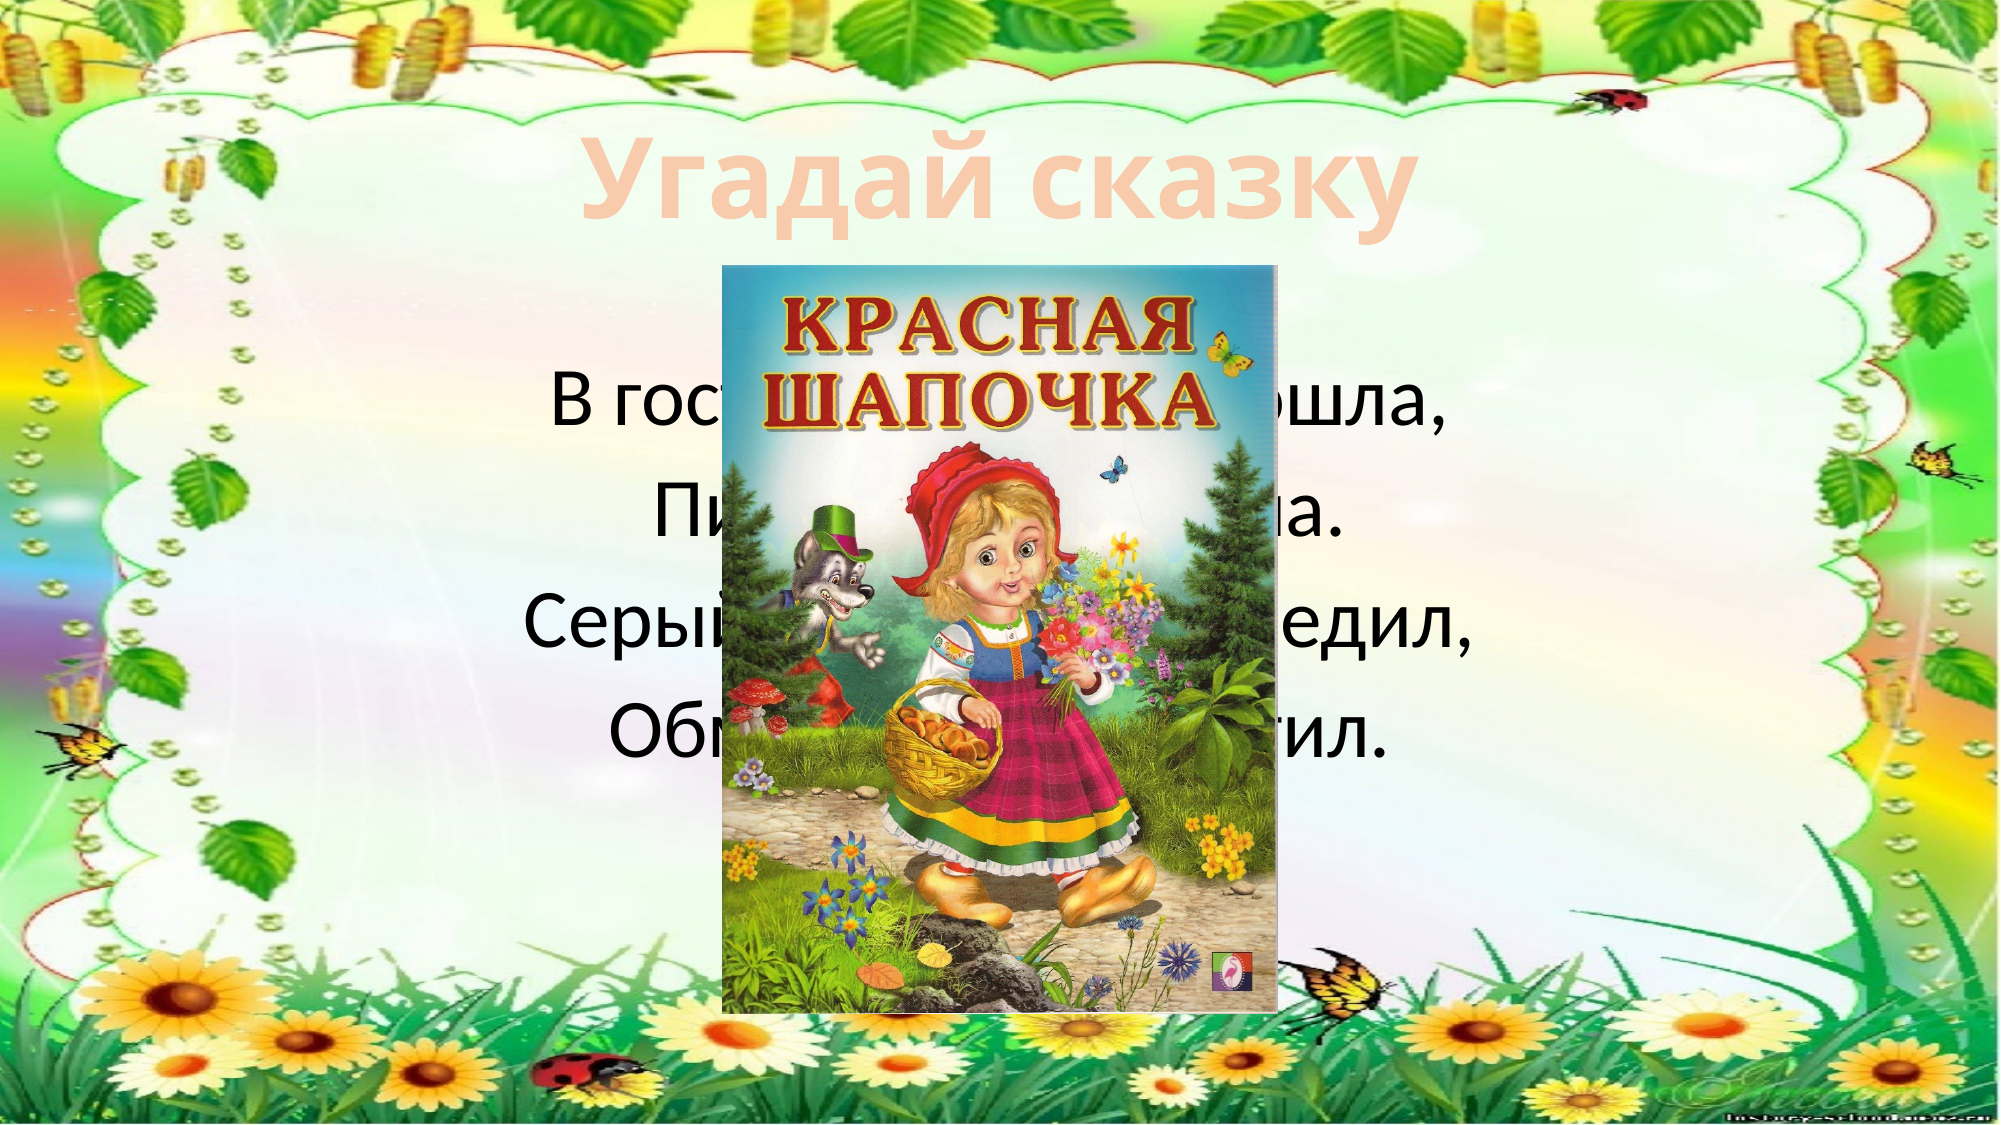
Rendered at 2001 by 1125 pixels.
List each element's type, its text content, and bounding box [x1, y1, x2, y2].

picture [0, 0, 2001, 1125]
title Угадай сказку [137, 65, 1863, 300]
list В гости к бабушке пошла, Пироги ей понесла. Серый Волк за ней следил, Обманул и проглотил. [137, 346, 722, 1014]
list В гости к бабушке пошла, Пироги ей понесла. Серый Волк за ней следил, Обманул и проглотил. [1278, 346, 1863, 1014]
